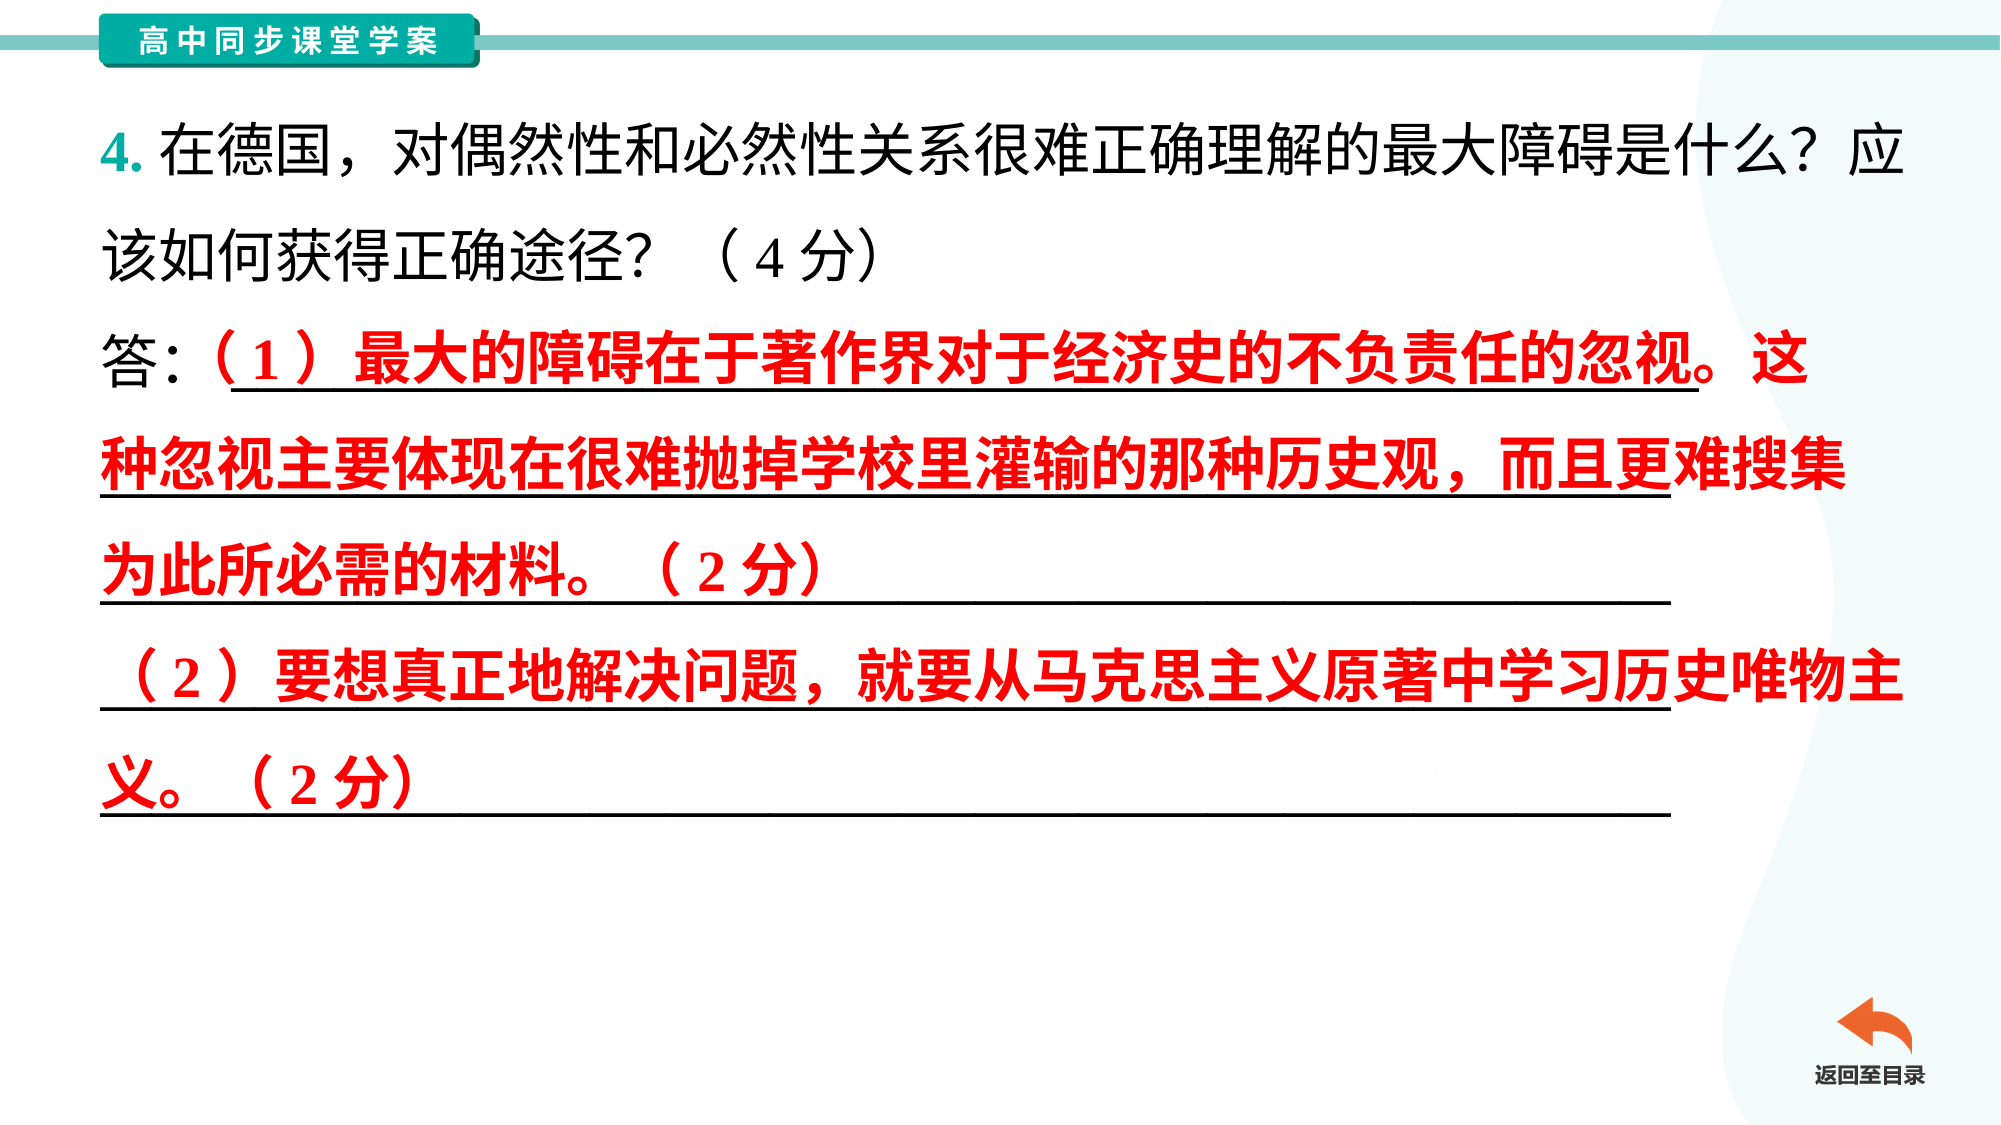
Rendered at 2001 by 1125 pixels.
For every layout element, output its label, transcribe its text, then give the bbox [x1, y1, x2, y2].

text_box （1）最大的障碍在于著作界对于经济史的不负责任的忽视。这 种忽视主要体现在很难抛掉学校里灌输的那种历史观，而且更难搜集 为此所必需的材料。（2分） （2）要想真正地解决问题，就要从马克思主义原著中学习历史唯物主 义。（2分） [100, 284, 1899, 816]
picture [0, 0, 2000, 1125]
text_box 4.在德国，对偶然性和必然性关系很难正确理解的最大障碍是什么？应 该如何获得正确途径？（4分） 答：_________________________________________________________ _____________________________________________________________ _____________________________________________________________ _____________________________________________________________ _____________________________________________________________ [100, 76, 1899, 284]
text_box 4.在德国，对偶然性和必然性关系很难正确理解的最大障碍是什么？应 该如何获得正确途径？（4分） 答：_________________________________________________________ _____________________________________________________________ _____________________________________________________________ _____________________________________________________________ _____________________________________________________________ [100, 816, 1899, 821]
